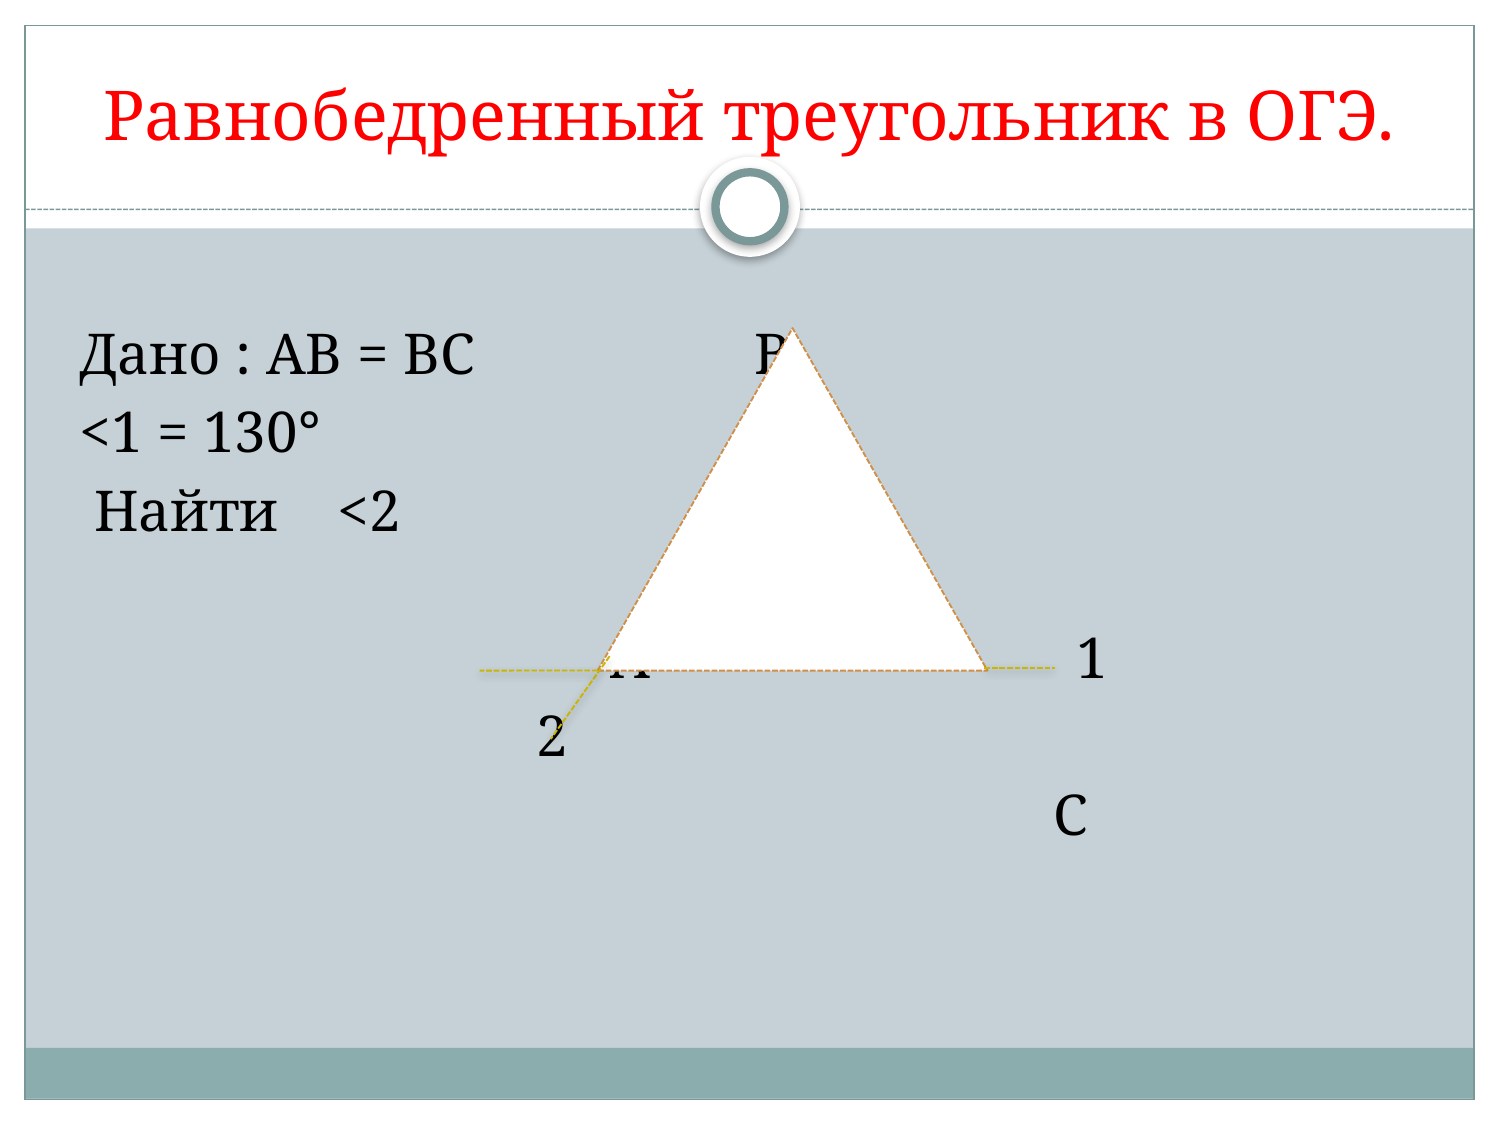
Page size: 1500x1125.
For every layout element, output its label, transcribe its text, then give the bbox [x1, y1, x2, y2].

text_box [550, 655, 610, 740]
list Дано : АВ = ВС В <1 = 130° Найти <2 А 1 2 С [64, 231, 1415, 975]
title Равнобедренный треугольник в ОГЭ. [49, 37, 1450, 162]
text_box [605, 327, 986, 672]
